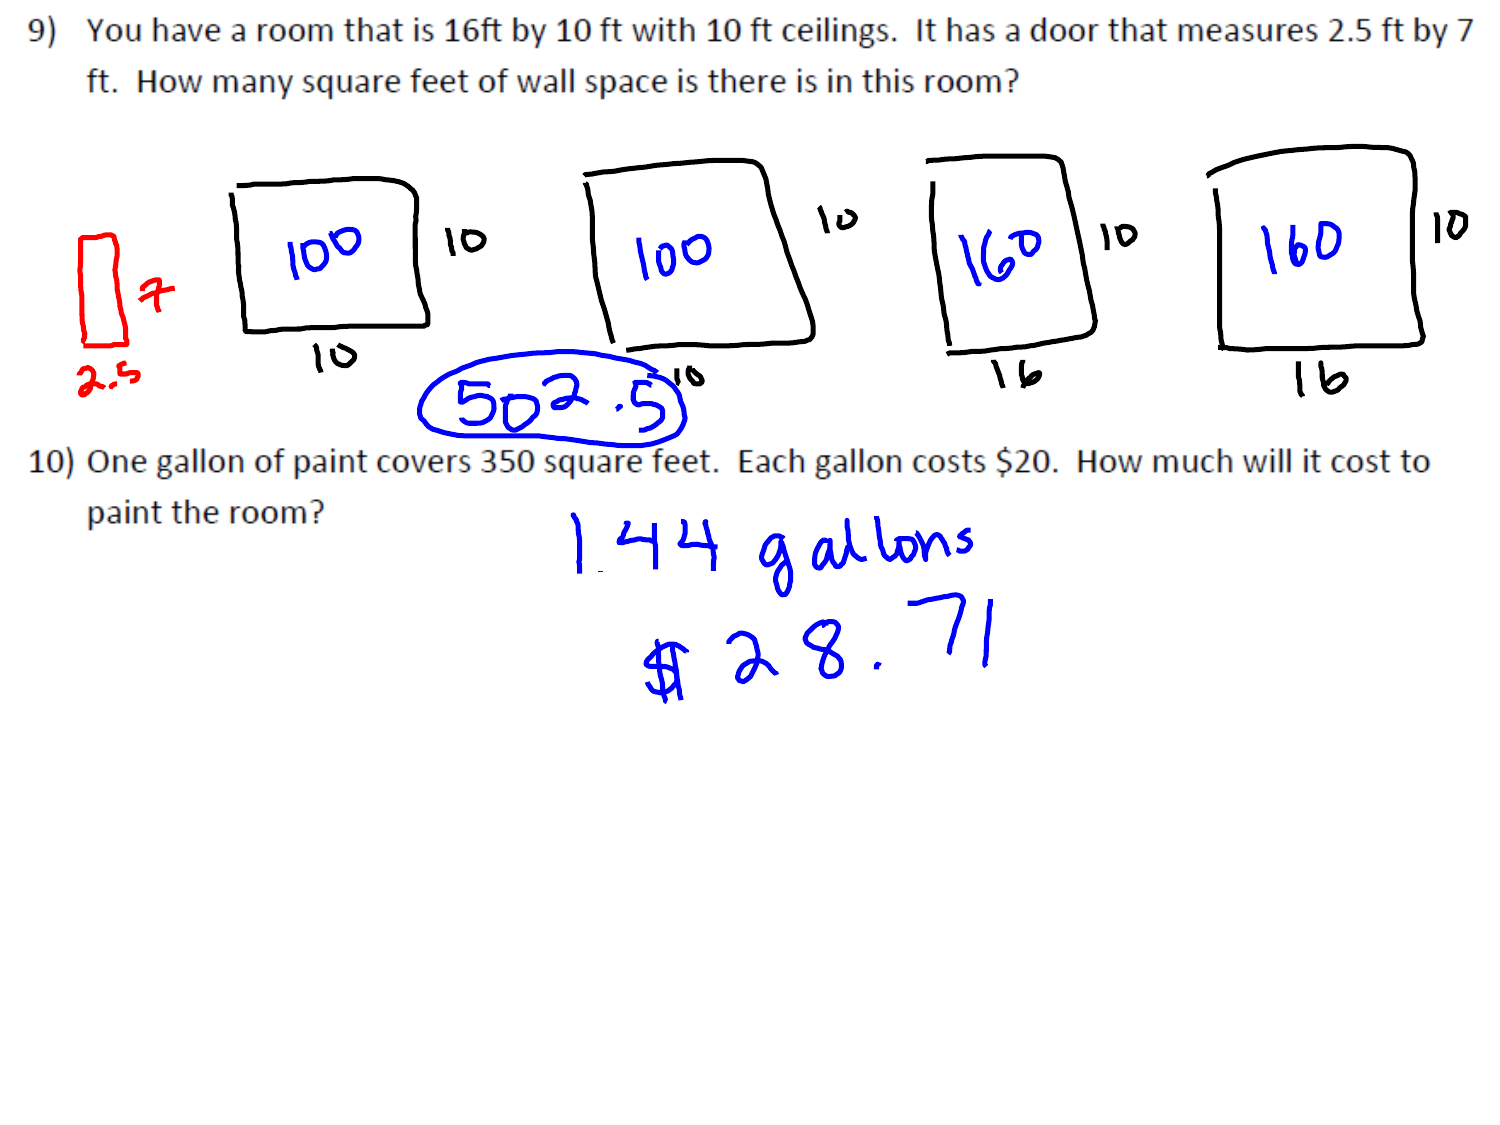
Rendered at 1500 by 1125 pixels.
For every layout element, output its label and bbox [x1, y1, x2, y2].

text_box [419, 351, 991, 702]
picture [0, 0, 1500, 532]
